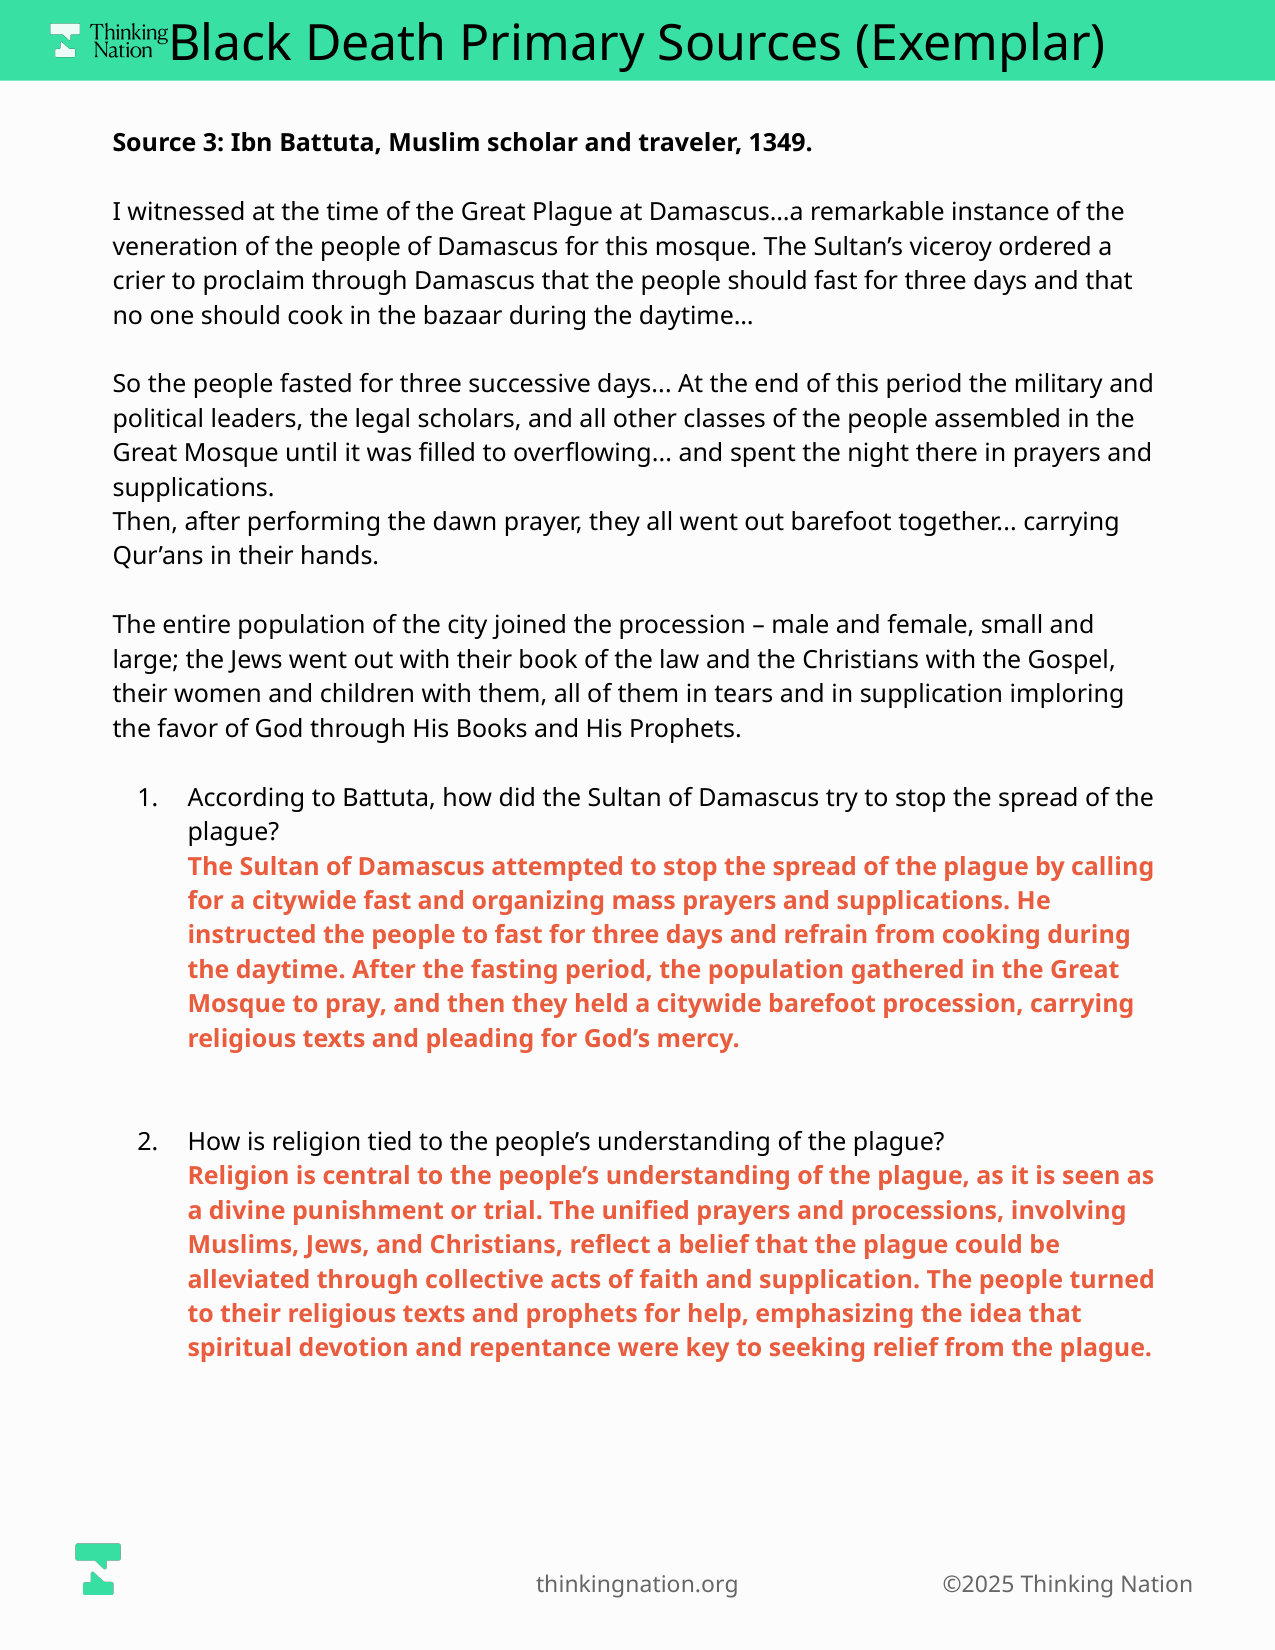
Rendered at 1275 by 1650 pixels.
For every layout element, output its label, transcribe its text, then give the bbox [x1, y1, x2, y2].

text_box [456, 1534, 1275, 1613]
text_box Source 3: Ibn Battuta, Muslim scholar and traveler, 1349. I witnessed at the time of the Great Plague at Damascus…a remarkable instance of the veneration of the people of Damascus for this mosque. The Sultan’s viceroy ordered a crier to proclaim through Damascus that the people should fast for three days and that no one should cook in the bazaar during the daytime… So the people fasted for three successive days... At the end of this period the military and political leaders, the legal scholars, and all other classes of the people assembled in the Great Mosque until it was filled to overflowing... and spent the night there in prayers and supplications. Then, after performing the dawn prayer, they all went out barefoot together... carrying Qur’ans in their hands. The entire population of the city joined the procession – male and female, small and large; the Jews went out with their book of the law and the Christians with the Gospel, their women and children with them, all of them in tears and in supplication imploring the favor of God through His Books and His Prophets. According to Battuta, how did the Sultan of Damascus try to stop the spread of the plague? The Sultan of Damascus attempted to stop the spread of the plague by calling for a citywide fast and organizing mass prayers and supplications. He instructed the people to fast for three days and refrain from cooking during the daytime. After the fasting period, the population gathered in the Great Mosque to pray, and then they held a citywide barefoot procession, carrying religious texts and pleading for God’s mercy. How is religion tied to the people’s understanding of the plague? Religion is central to the people’s understanding of the plague, as it is seen as a divine punishment or trial. The unified prayers and processions, involving Muslims, Jews, and Christians, reflect a belief that the plague could be alleviated through collective acts of faith and supplication. The people turned to their religious texts and prophets for help, emphasizing the idea that spiritual devotion and repentance were key to seeking relief from the plague. [97, 107, 1178, 1550]
picture [36, 12, 172, 69]
picture [62, 1533, 134, 1605]
text_box Black Death Primary Sources (Exemplar) [0, 0, 1275, 81]
